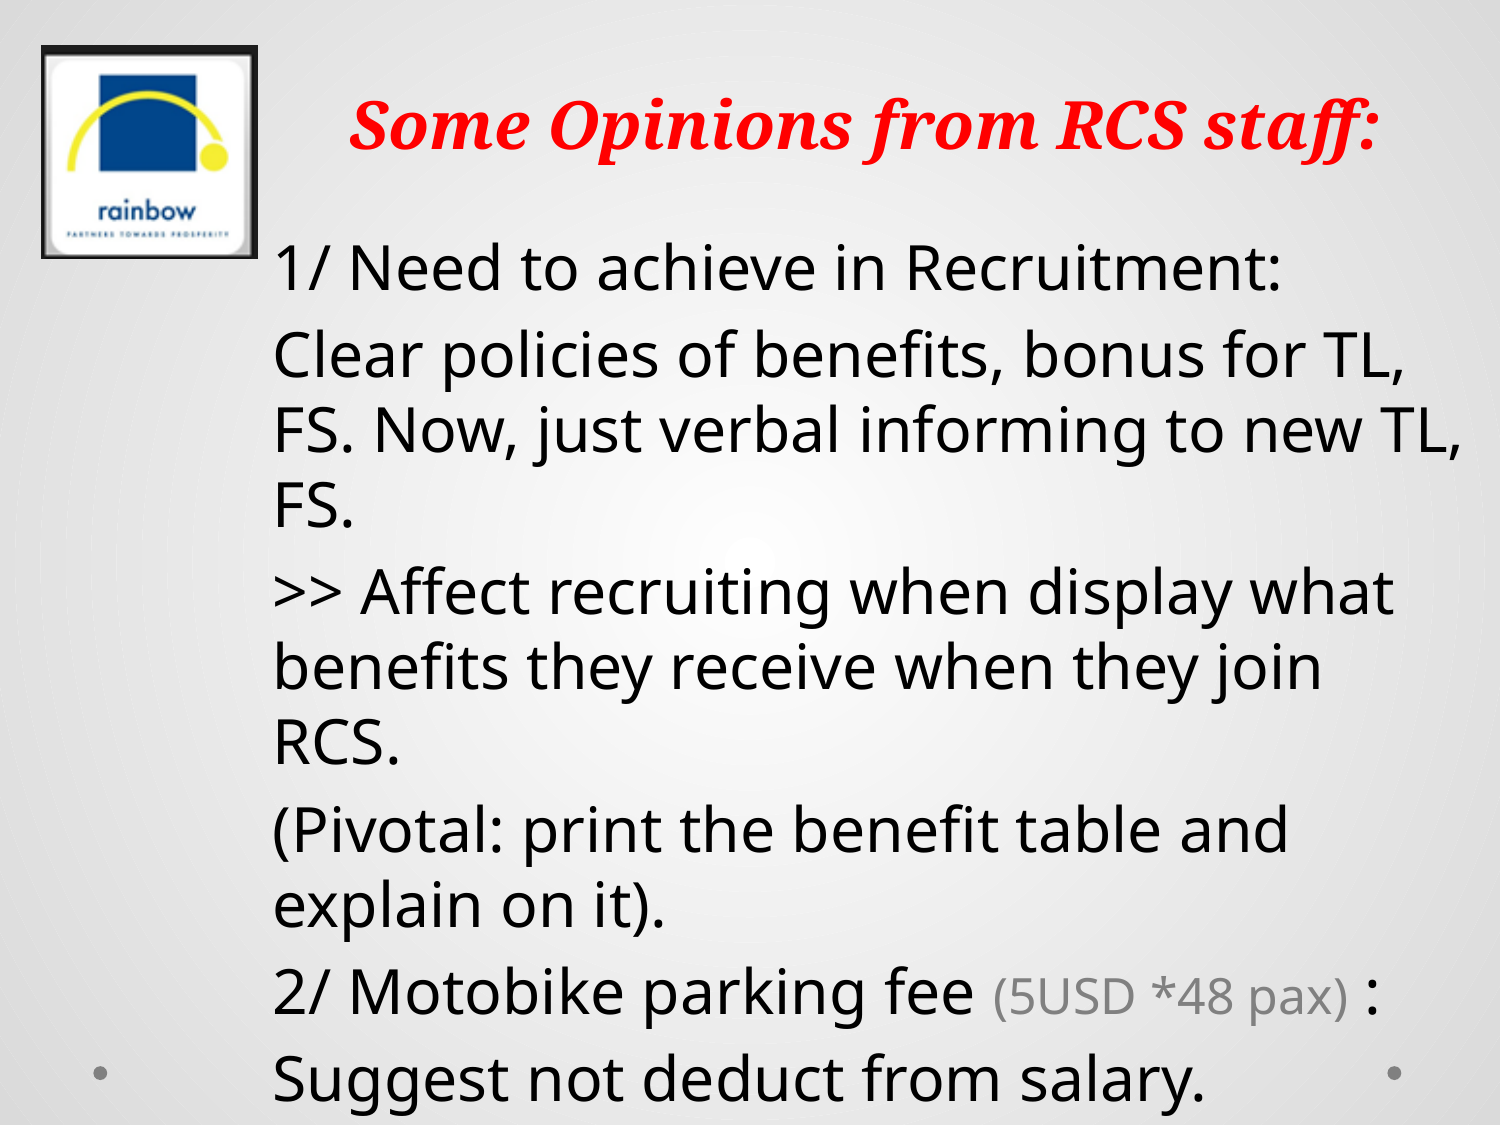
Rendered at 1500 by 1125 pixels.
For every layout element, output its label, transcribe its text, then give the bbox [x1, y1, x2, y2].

subtitle 1/ Need to achieve in Recruitment: Clear policies of benefits, bonus for TL, FS. Now, just verbal informing to new TL, FS. >> Affect recruiting when display what benefits they receive when they join RCS. (Pivotal: print the benefit table and explain on it). 2/ Motobike parking fee (5USD *48 pax) : Suggest not deduct from salary. >> Difficult to explain to candidates. [257, 219, 1487, 1094]
picture [40, 45, 258, 259]
title Some Opinions from RCS staff: [263, 53, 1500, 251]
